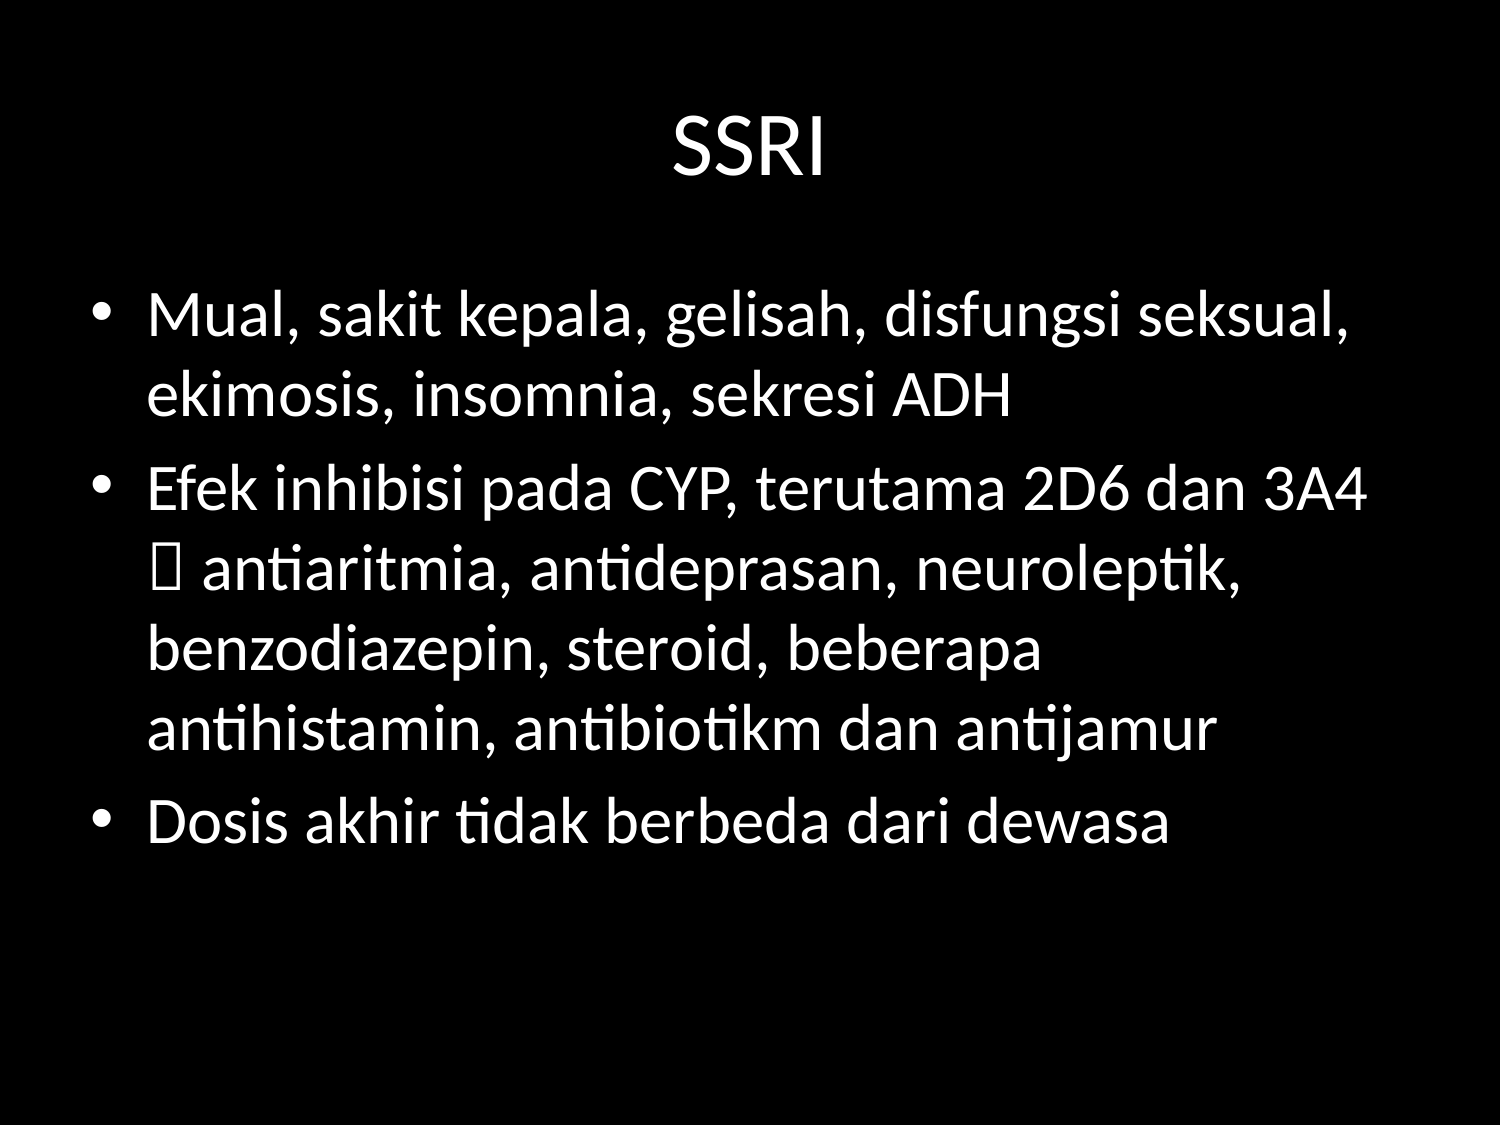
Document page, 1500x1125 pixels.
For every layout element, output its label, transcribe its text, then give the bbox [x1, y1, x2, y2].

list Mual, sakit kepala, gelisah, disfungsi seksual, ekimosis, insomnia, sekresi ADH Efek inhibisi pada CYP, terutama 2D6 dan 3A4  antiaritmia, antideprasan, neuroleptik, benzodiazepin, steroid, beberapa antihistamin, antibiotikm dan antijamur Dosis akhir tidak berbeda dari dewasa [75, 262, 1425, 1005]
title SSRI [75, 45, 1425, 233]
